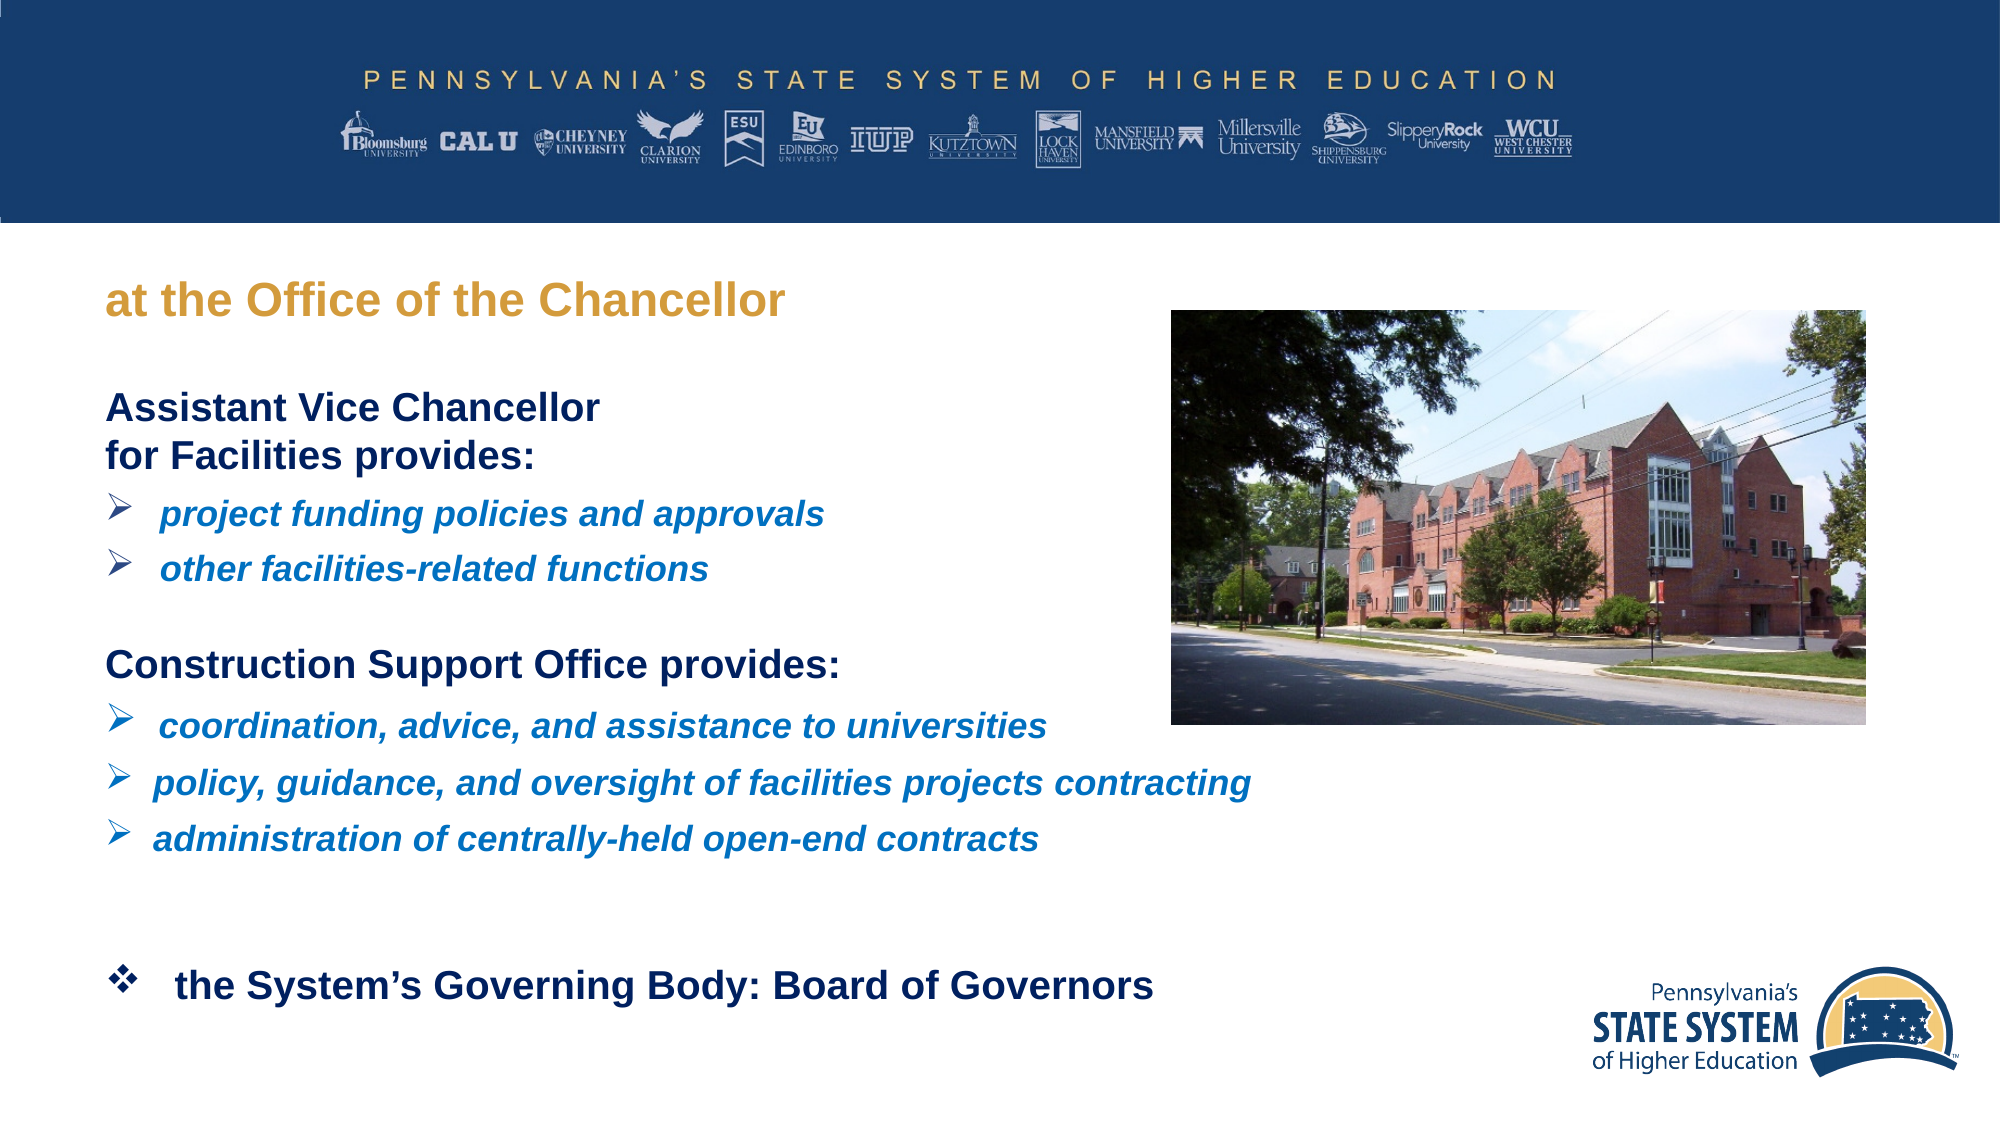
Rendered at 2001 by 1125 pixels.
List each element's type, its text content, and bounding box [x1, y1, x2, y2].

list Assistant Vice Chancellor for Facilities provides: project funding policies and approvals other facilities-related functions Construction Support Office provides: coordination, advice, and assistance to universities policy, guidance, and oversight of facilities projects contracting administration of centrally-held open-end contracts the System’s Governing Body: Board of Governors [90, 373, 1772, 1020]
title at the Office of the Chancellor [90, 261, 1607, 373]
picture [0, 0, 2000, 223]
picture [1170, 309, 1866, 725]
picture [1593, 965, 1959, 1080]
